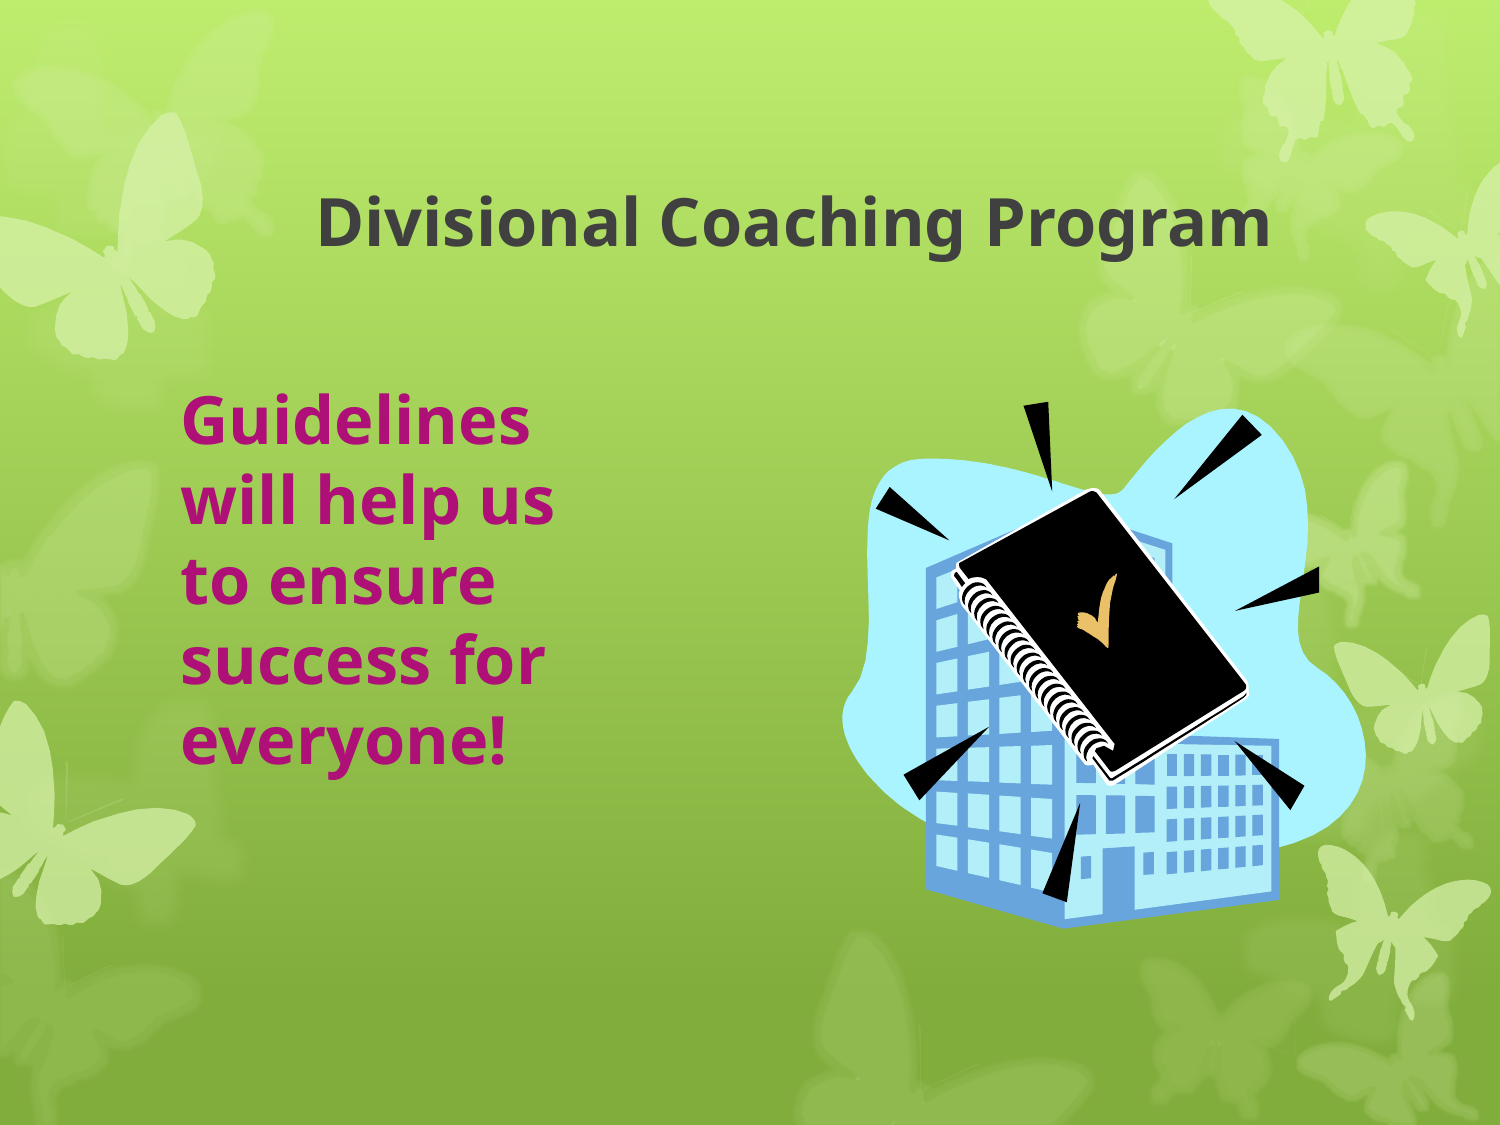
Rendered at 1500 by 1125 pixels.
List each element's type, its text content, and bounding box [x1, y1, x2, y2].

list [806, 354, 1401, 930]
title Divisional Coaching Program [165, 73, 1424, 268]
list Guidelines will help us to ensure success for everyone! [165, 314, 603, 962]
